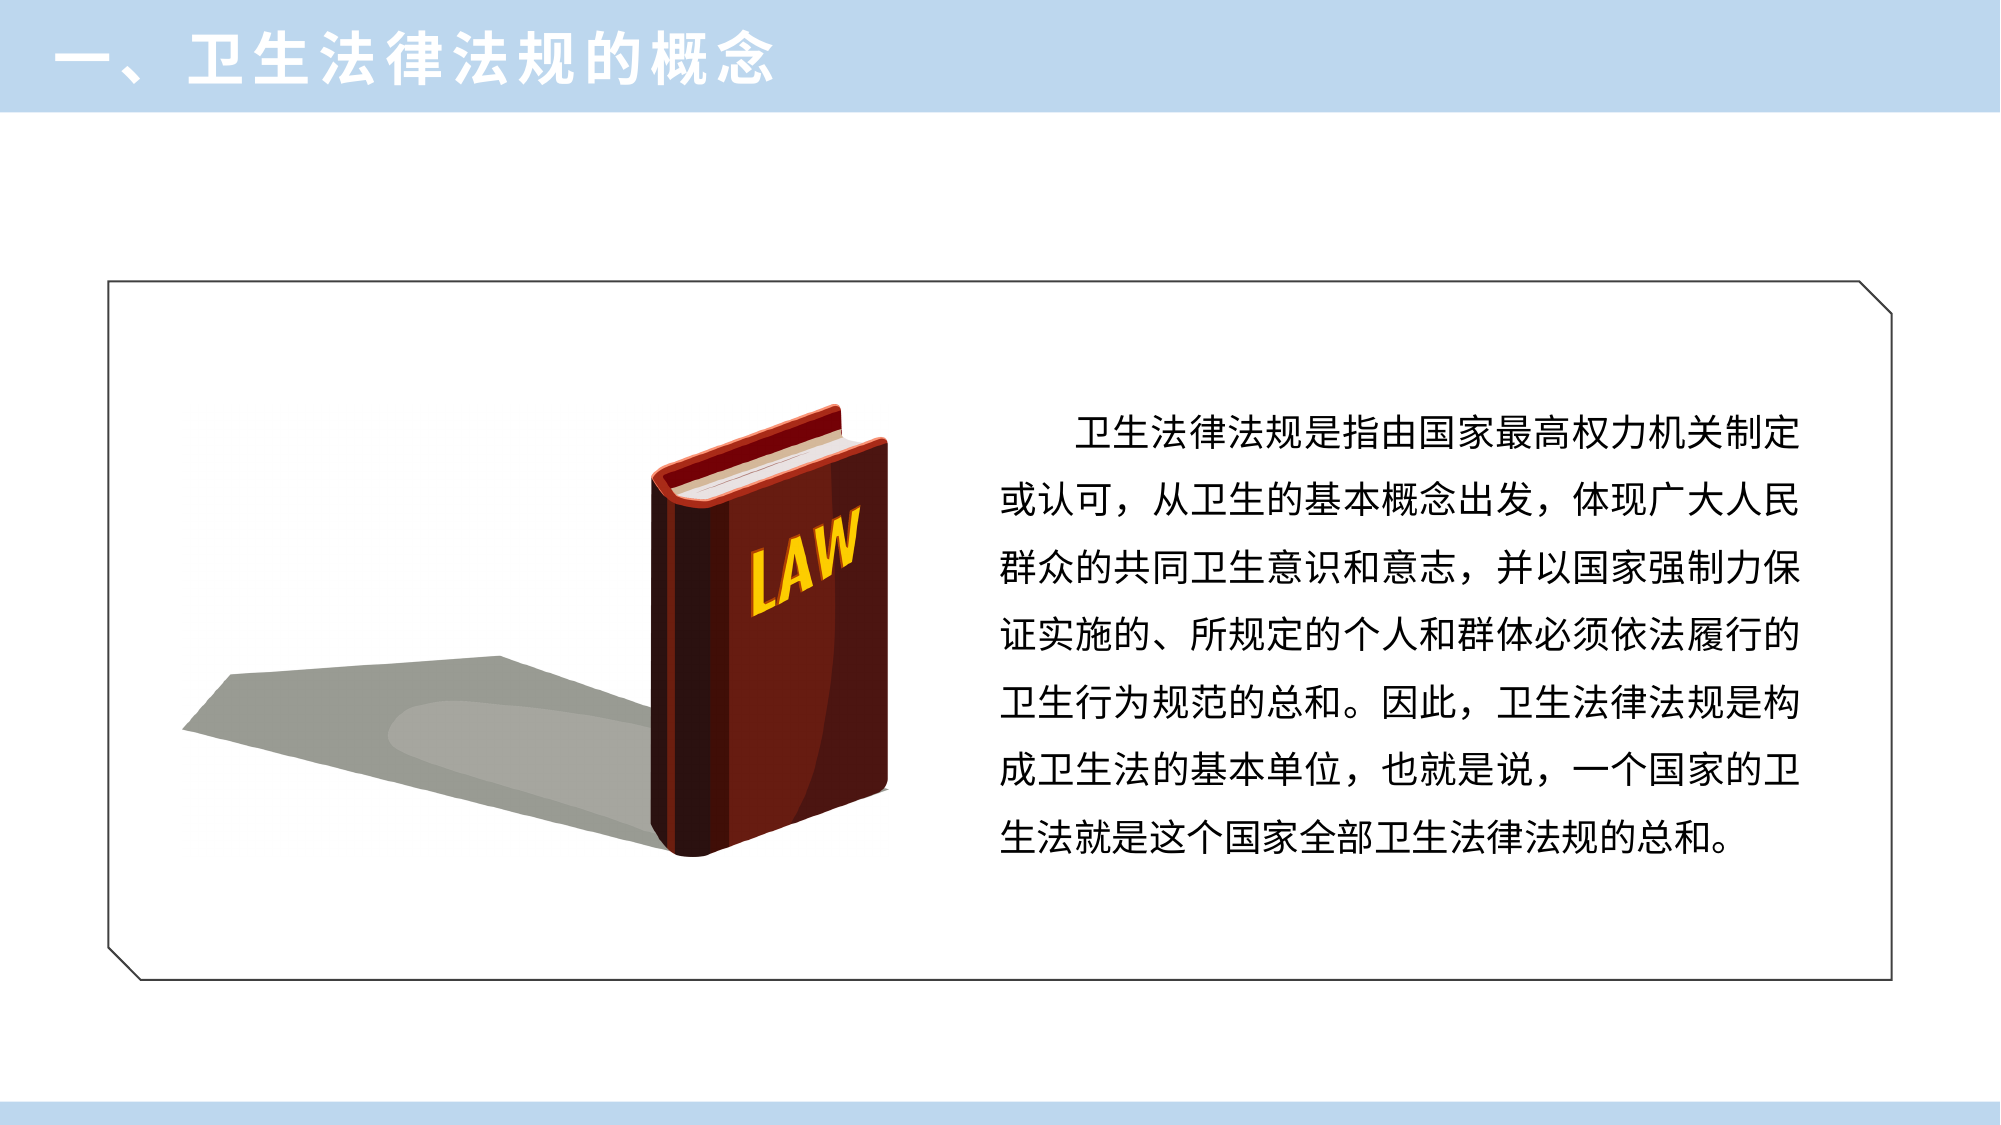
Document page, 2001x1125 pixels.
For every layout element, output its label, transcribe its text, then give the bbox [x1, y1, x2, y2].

text_box 卫生法律法规是指由国家最高权力机关制定或认可，从卫生的基本概念出发，体现广大人民群众的共同卫生意识和意志，并以国家强制力保证实施的、所规定的个人和群体必须依法履行的卫生行为规范的总和。因此，卫生法律法规是构成卫生法的基本单位，也就是说，一个国家的卫生法就是这个国家全部卫生法律法规的总和。 [984, 378, 1817, 934]
text_box 一、卫生法律法规的概念 [41, 16, 788, 98]
text_box [107, 280, 1893, 981]
picture [182, 404, 889, 857]
